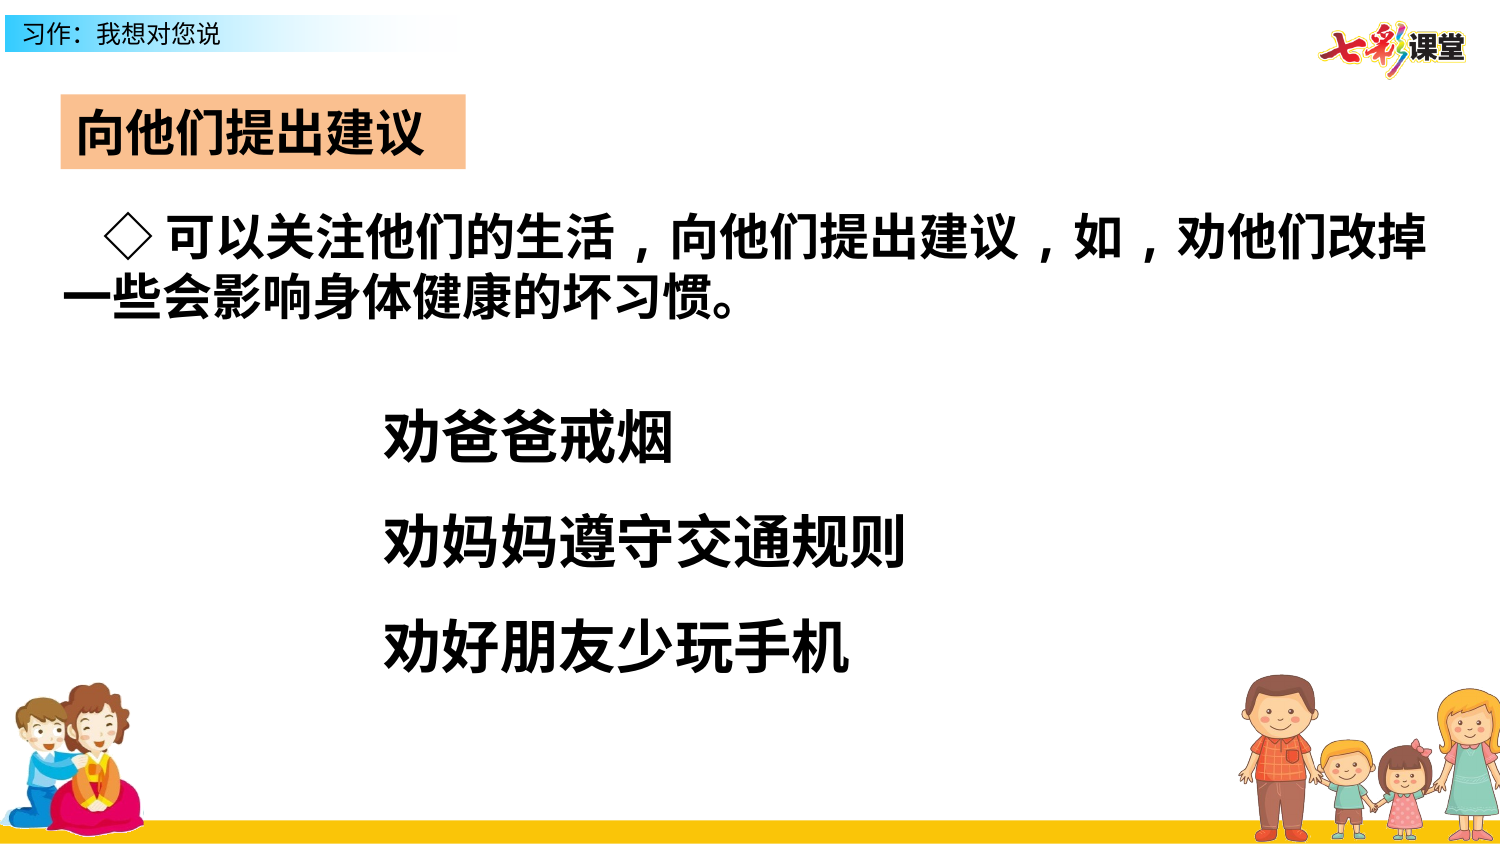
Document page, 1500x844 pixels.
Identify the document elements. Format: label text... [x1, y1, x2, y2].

picture [1226, 608, 1500, 844]
text_box 向他们提出建议 [60, 94, 466, 170]
text_box 劝爸爸戒烟 劝妈妈遵守交通规则 劝好朋友少玩手机 [369, 357, 1131, 688]
text_box ◇可以关注他们的生活,向他们提出建议,如,劝他们改掉一些会影响身体健康的坏习惯。 [47, 197, 1452, 333]
picture [0, 672, 144, 844]
picture [1316, 20, 1468, 80]
